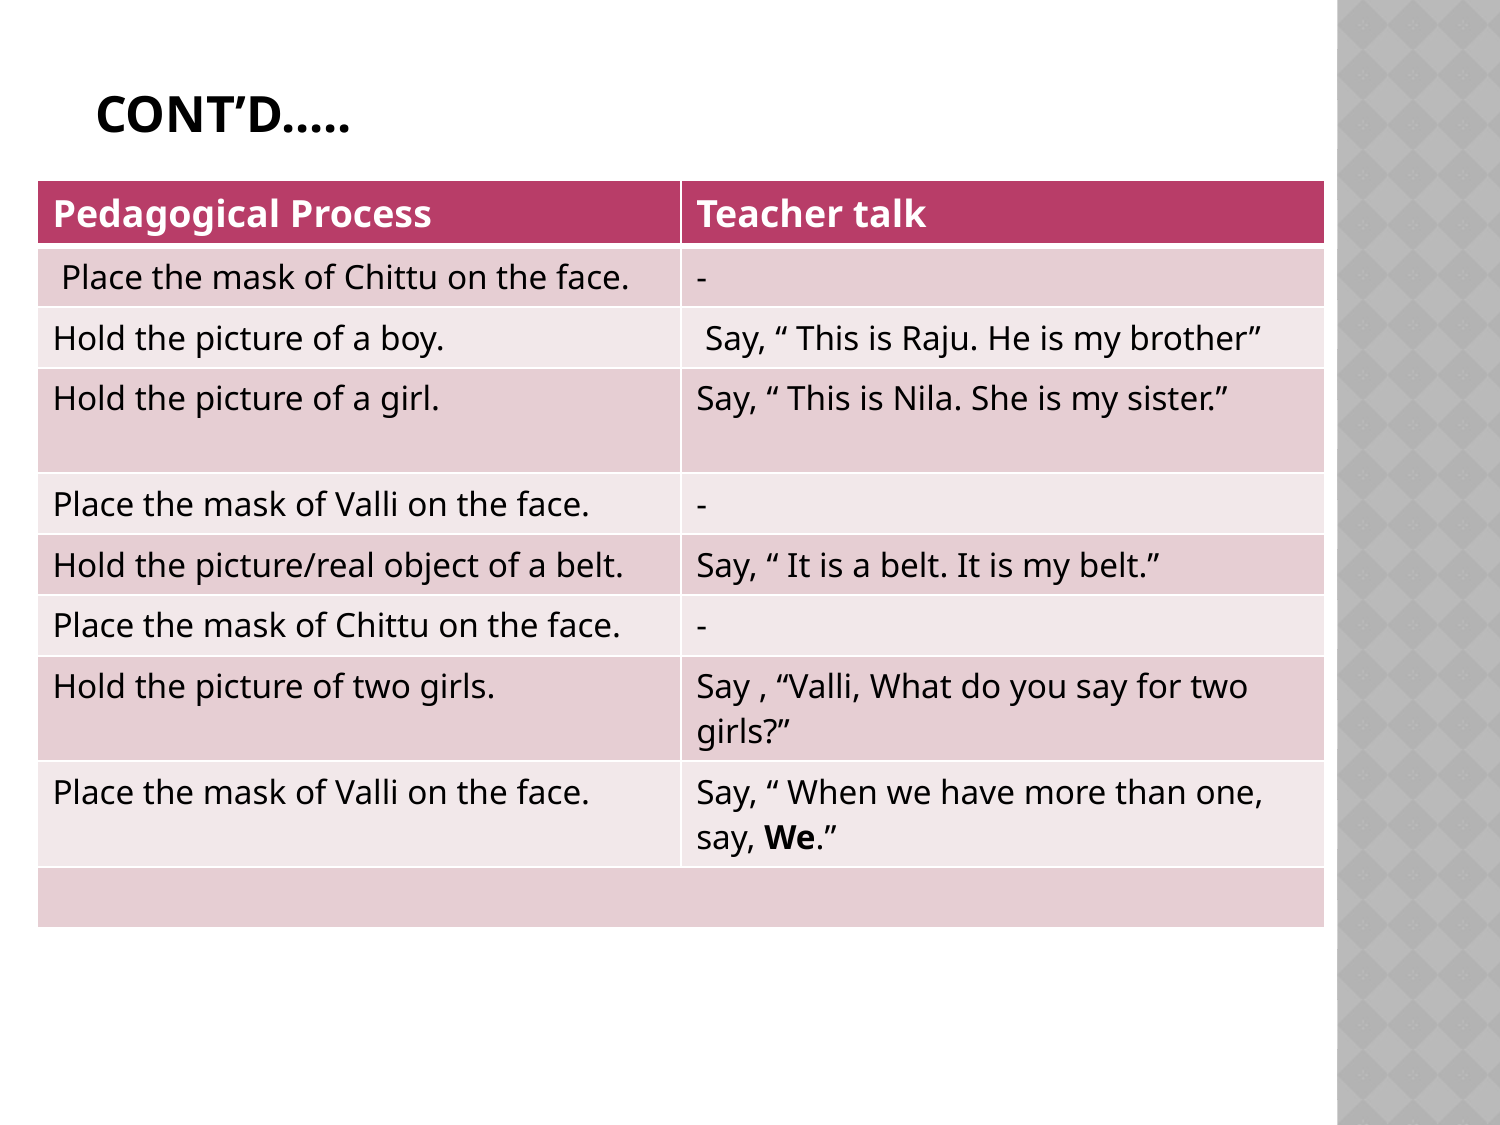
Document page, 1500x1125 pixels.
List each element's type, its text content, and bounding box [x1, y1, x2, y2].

table_cell - [682, 596, 1324, 655]
table_cell [38, 868, 1324, 927]
table_cell Hold the picture of two girls. [38, 657, 680, 760]
table_cell Say, “ When we have more than one, say, We.” [682, 762, 1324, 866]
table_cell - [682, 249, 1324, 306]
table_cell Place the mask of Valli on the face. [38, 762, 680, 866]
table_cell Hold the picture of a boy. [38, 308, 680, 367]
table_cell - [682, 474, 1324, 533]
table_cell Say, “ This is Raju. He is my brother” [682, 308, 1324, 367]
table_cell Place the mask of Chittu on the face. [38, 596, 680, 655]
table_cell Place the mask of Valli on the face. [38, 474, 680, 533]
table_cell Hold the picture of a girl. [38, 369, 680, 472]
table_header Pedagogical Process [38, 181, 680, 243]
title Cont’d..... [87, 62, 1055, 143]
table_header Teacher talk [682, 181, 1324, 243]
table_cell Say , “Valli, What do you say for two girls?” [682, 657, 1324, 760]
table_cell Place the mask of Chittu on the face. [38, 249, 680, 306]
table_cell Hold the picture/real object of a belt. [38, 535, 680, 594]
table_cell Say, “ It is a belt. It is my belt.” [682, 535, 1324, 594]
table_cell Say, “ This is Nila. She is my sister.” [682, 369, 1324, 472]
